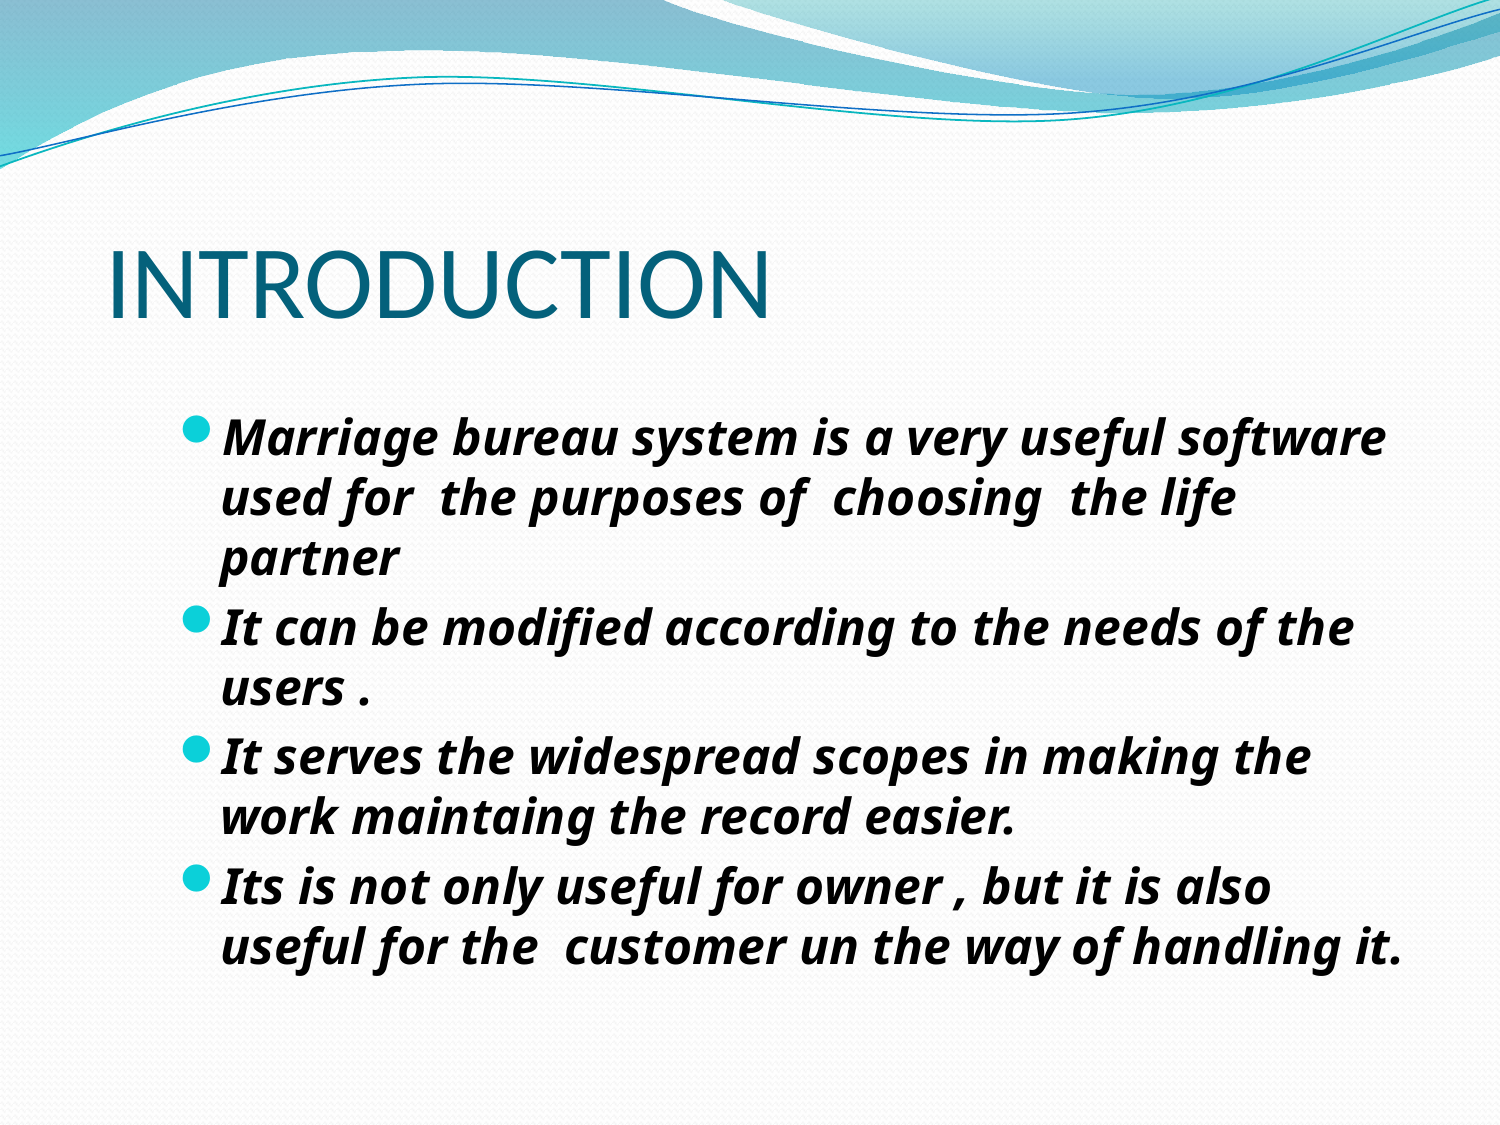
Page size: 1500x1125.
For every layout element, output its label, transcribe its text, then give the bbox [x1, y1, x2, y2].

list Marriage bureau system is a very useful software used for the purposes of choosing the life partner It can be modified according to the needs of the users . It serves the widespread scopes in making the work maintaing the record easier. Its is not only useful for owner , but it is also useful for the customer un the way of handling it. [164, 398, 1425, 1038]
title INTRODUCTION [105, 152, 1456, 340]
